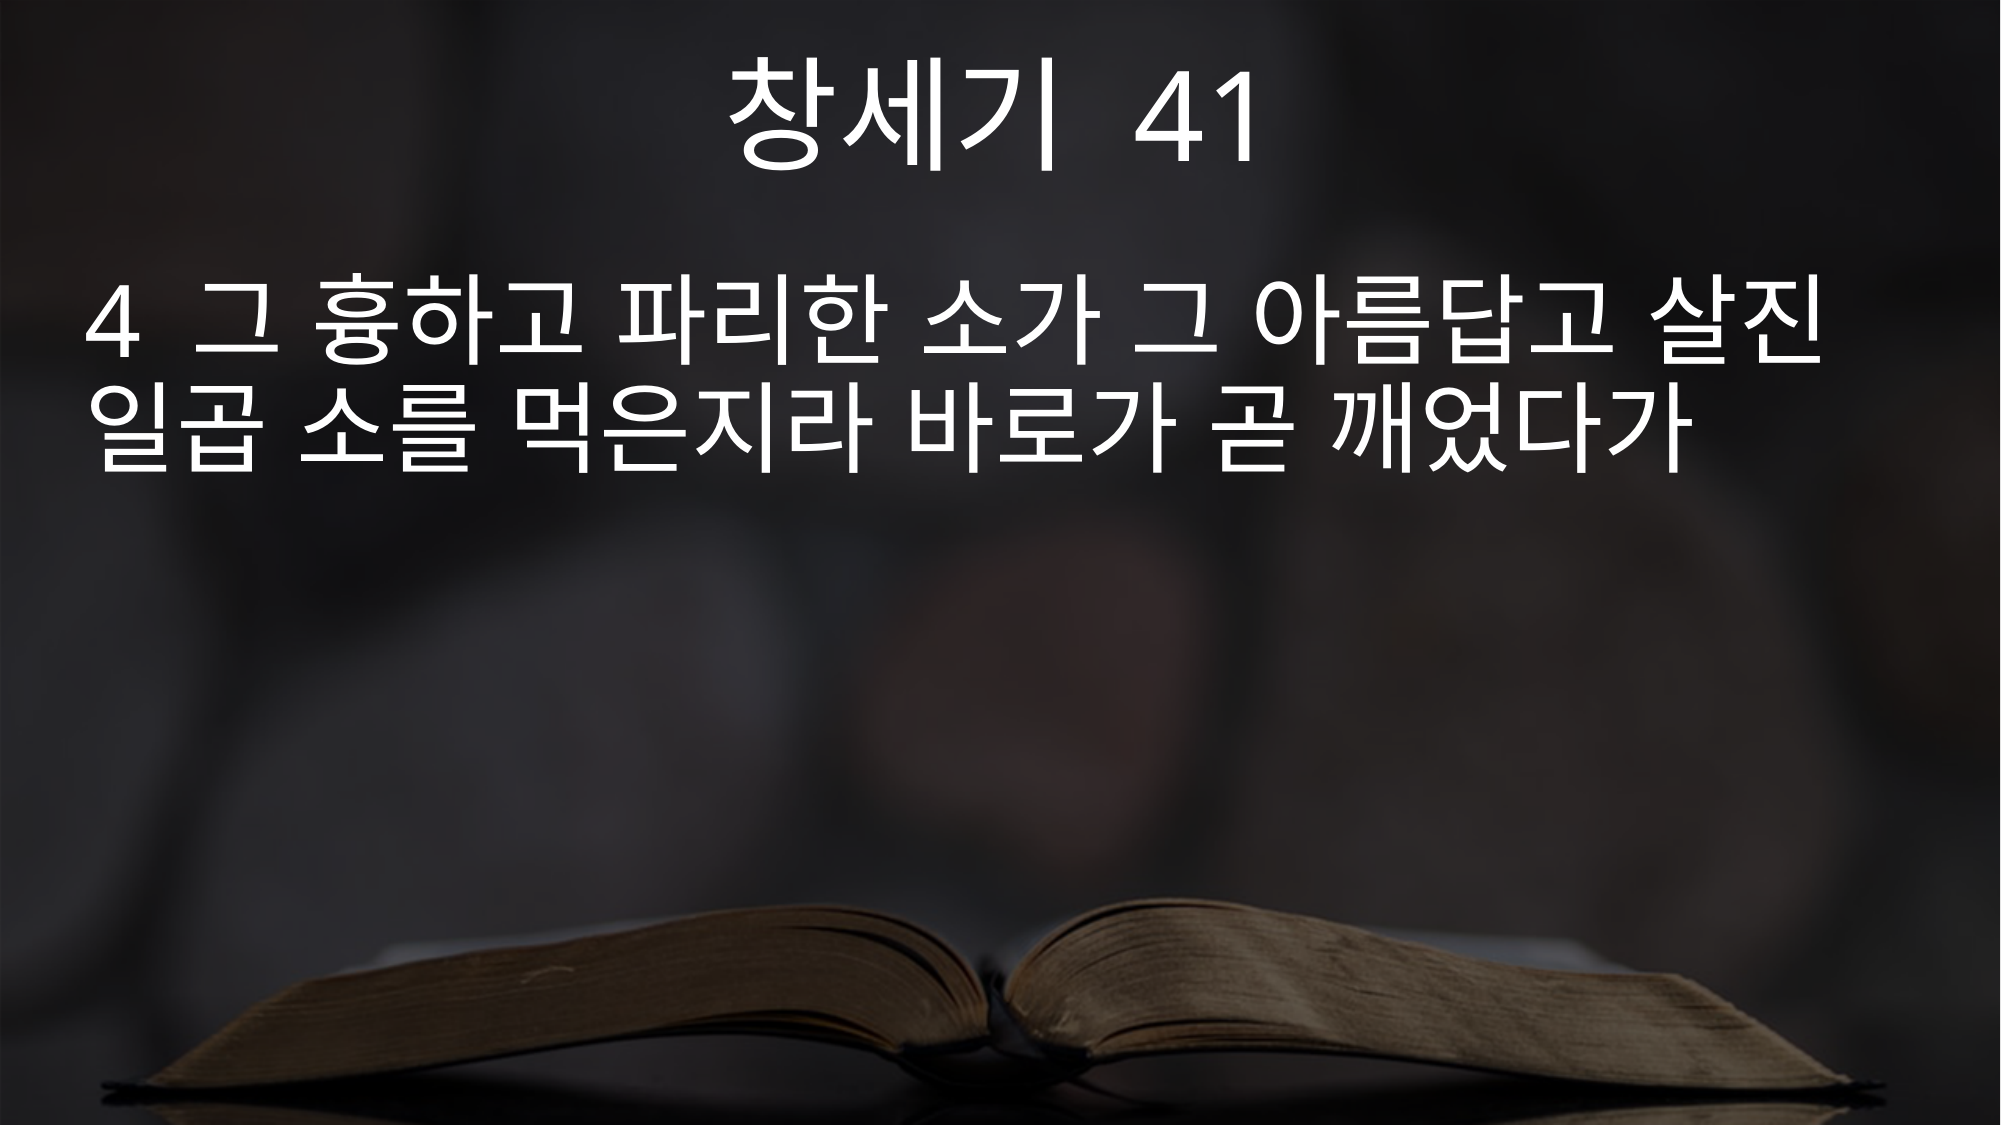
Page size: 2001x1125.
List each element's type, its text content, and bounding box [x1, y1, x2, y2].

footer 창세기 41 [0, 32, 2000, 192]
picture [0, 0, 2001, 1125]
list 4 그 흉하고 파리한 소가 그 아름답고 살진 일곱 소를 먹은지라 바로가 곧 깨었다가 [69, 263, 1953, 423]
